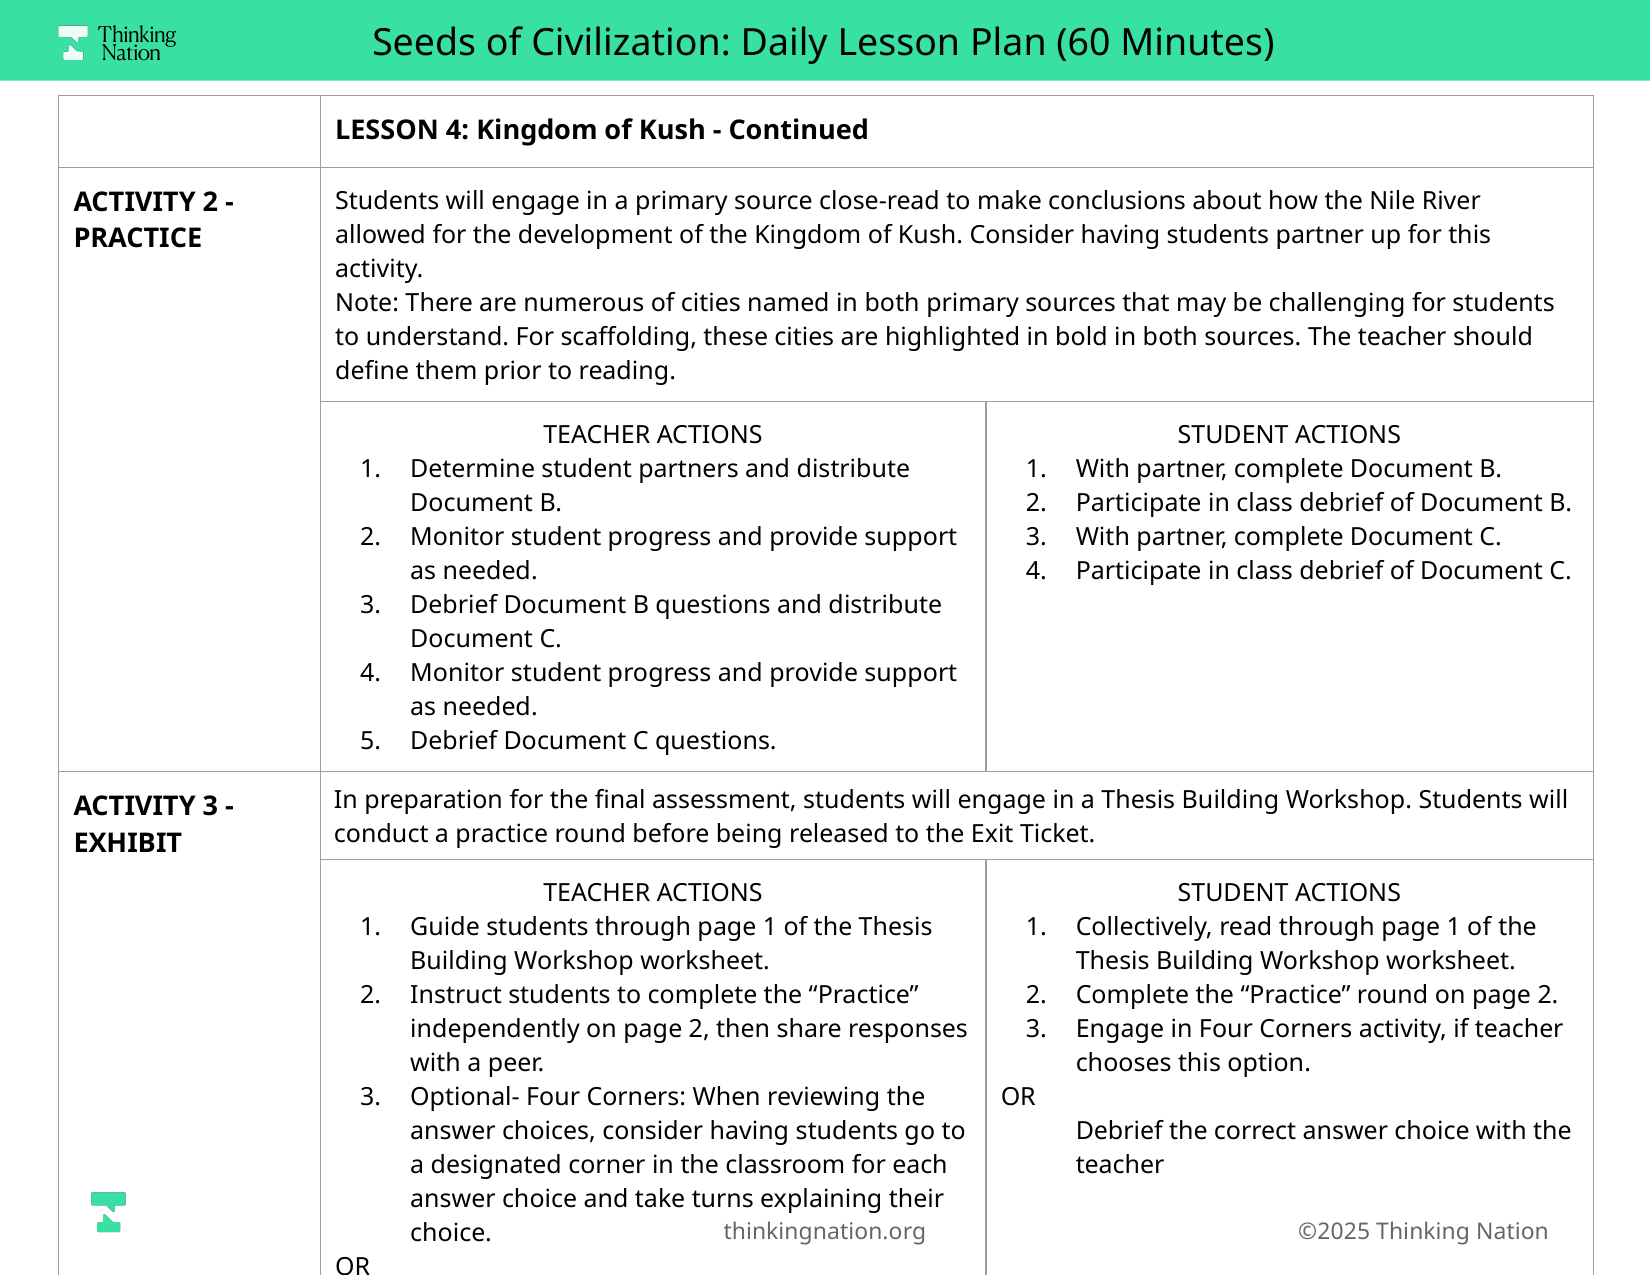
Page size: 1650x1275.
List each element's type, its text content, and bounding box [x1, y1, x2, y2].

table_cell ACTIVITY 2 - PRACTICE [59, 168, 320, 771]
table_header LESSON 4: Kingdom of Kush - Continued [321, 96, 1593, 167]
picture [45, 14, 180, 85]
table_cell STUDENT ACTIONS Collectively, read through page 1 of the Thesis Building Workshop worksheet. Complete the “Practice” round on page 2. Engage in Four Corners activity, if teacher chooses this option. OR Debrief the correct answer choice with the teacher [987, 860, 1593, 1275]
table_cell STUDENT ACTIONS With partner, complete Document B. Participate in class debrief of Document B. With partner, complete Document C. Participate in class debrief of Document C. [987, 402, 1593, 771]
table_cell TEACHER ACTIONS Guide students through page 1 of the Thesis Building Workshop worksheet. Instruct students to complete the “Practice” independently on page 2, then share responses with a peer. Optional- Four Corners: When reviewing the answer choices, consider having students go to a designated corner in the classroom for each answer choice and take turns explaining their choice. OR Debrief the correct answer choice with the class. [321, 860, 985, 1275]
text_box Seeds of Civilization: Daily Lesson Plan (60 Minutes) [0, 0, 1650, 81]
table_cell Students will engage in a primary source close-read to make conclusions about how the Nile River allowed for the development of the Kingdom of Kush. Consider having students partner up for this activity. Note: There are numerous of cities named in both primary sources that may be challenging for students to understand. For scaffolding, these cities are highlighted in bold in both sources. The teacher should define them prior to reading. [321, 168, 1593, 401]
picture [80, 1184, 136, 1240]
table_header [59, 96, 320, 167]
table_cell TEACHER ACTIONS Determine student partners and distribute Document B. Monitor student progress and provide support as needed. Debrief Document B questions and distribute Document C. Monitor student progress and provide support as needed. Debrief Document C questions. [321, 402, 985, 771]
table_cell In preparation for the final assessment, students will engage in a Thesis Building Workshop. Students will conduct a practice round before being released to the Exit Ticket. [321, 772, 1593, 859]
table_cell ACTIVITY 3 - EXHIBIT [59, 772, 320, 1275]
